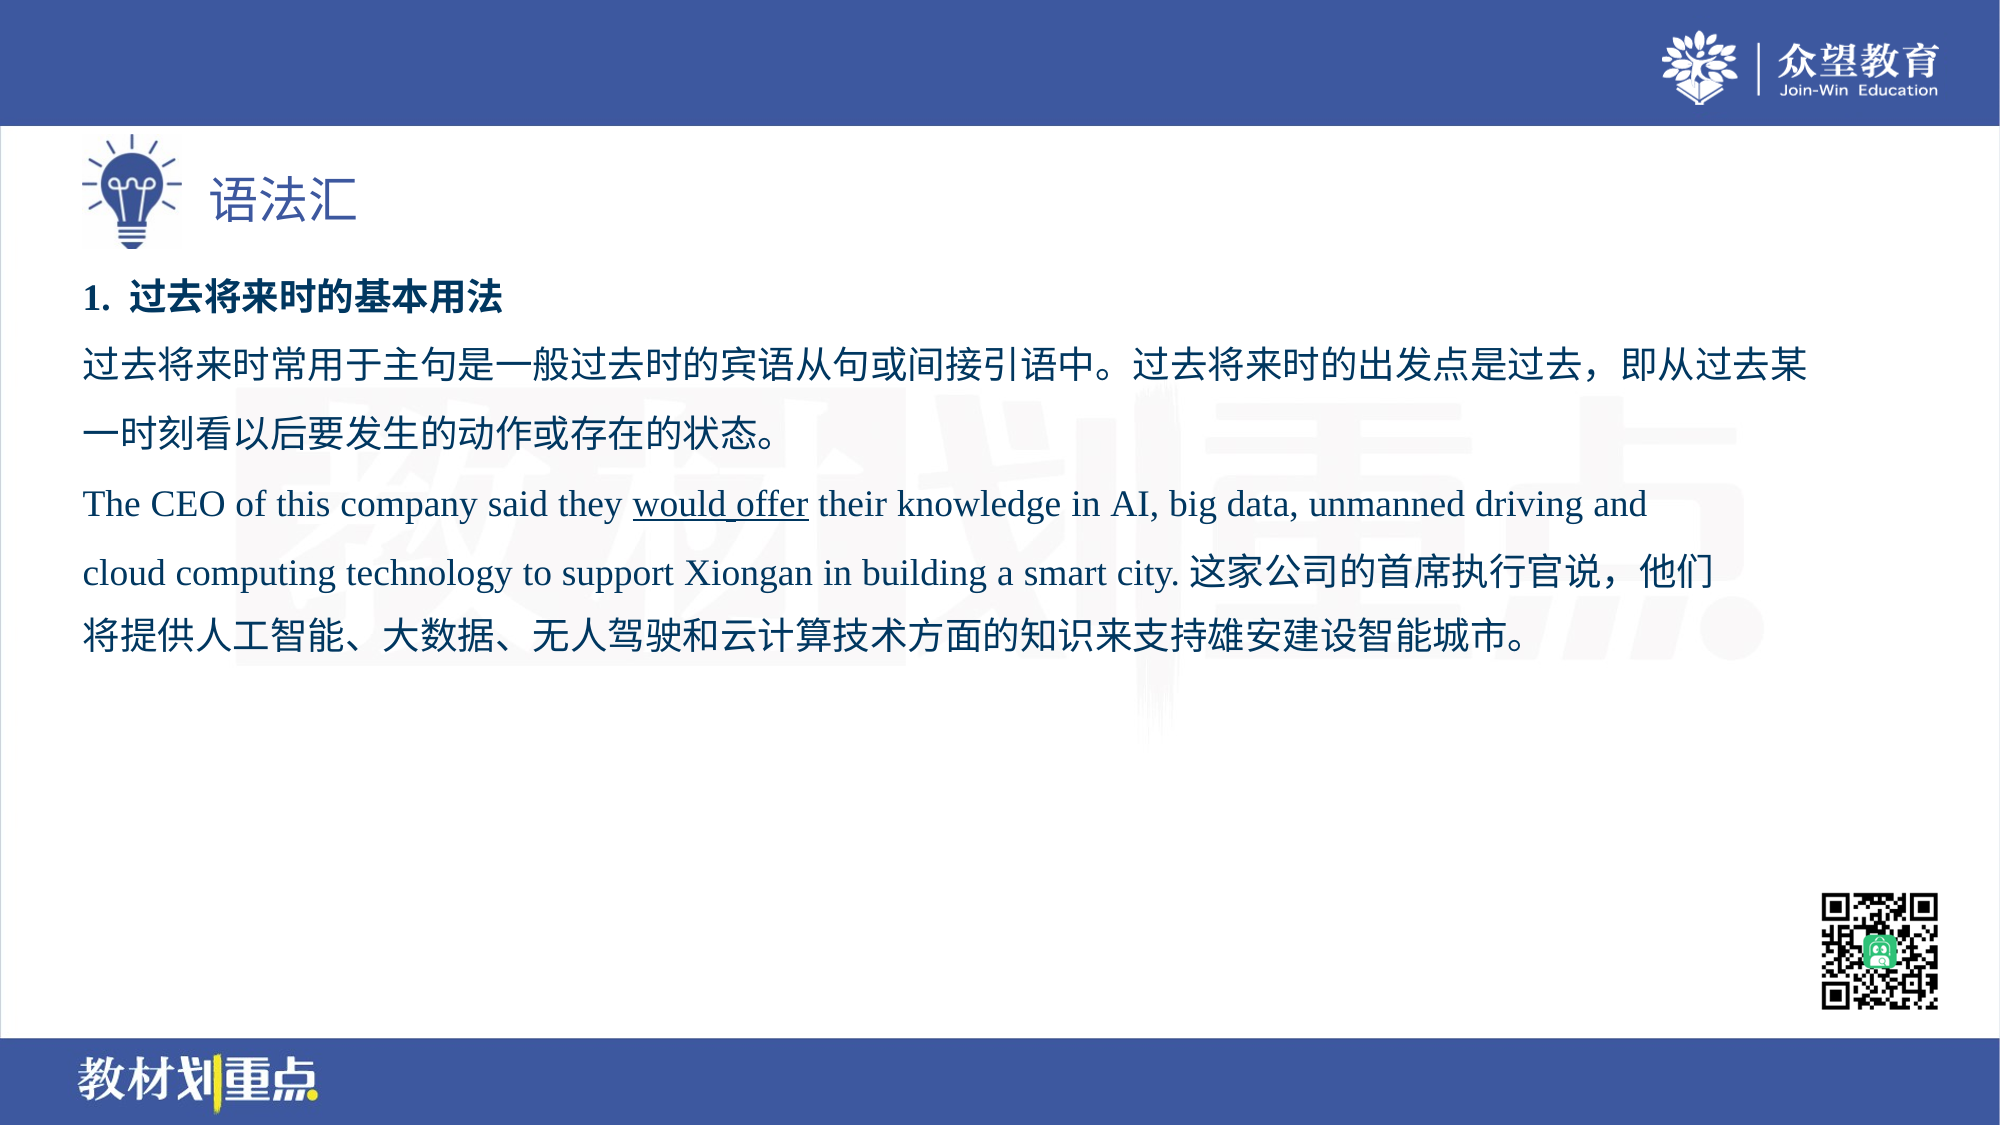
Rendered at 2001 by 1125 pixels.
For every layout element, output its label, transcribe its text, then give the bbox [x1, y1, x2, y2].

picture [0, 0, 2000, 1125]
text_box 1. 过去将来时的基本用法 过去将来时常用于主句是一般过去时的宾语从句或间接引语中。过去将来时的出发点是过去，即从过去某 一时刻看以后要发生的动作或存在的状态。 The CEO of this company said they would offer their knowledge in AI, big data, unmanned driving and cloud computing technology to support Xiongan in building a smart city.这家公司的首席执行官说，他们 将提供人工智能、大数据、无人驾驶和云计算技术方面的知识来支持雄安建设智能城市。 [82, 248, 1817, 651]
